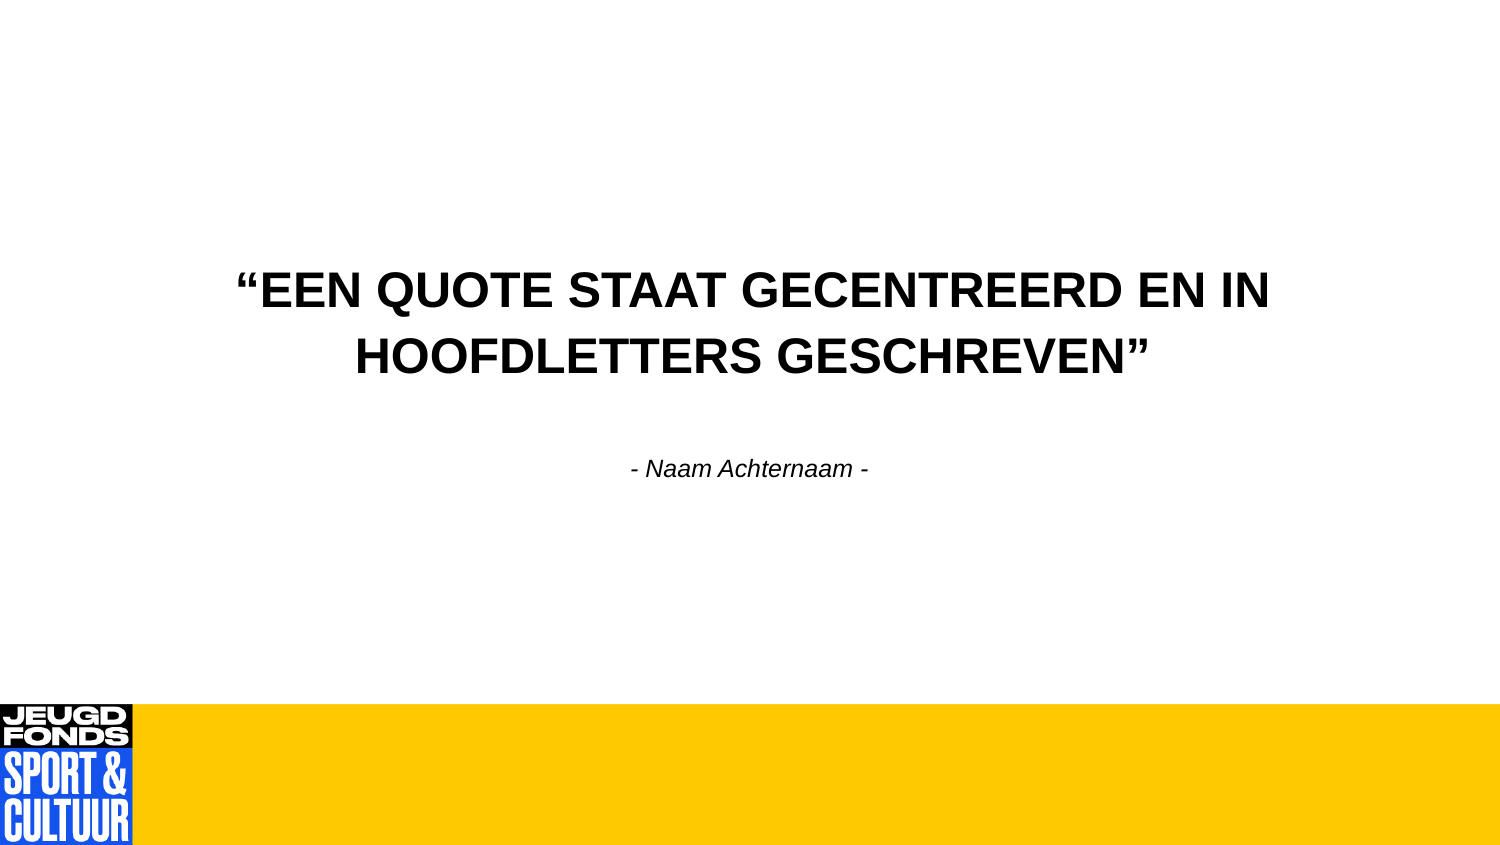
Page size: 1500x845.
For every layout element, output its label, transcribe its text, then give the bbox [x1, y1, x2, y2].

text_box “EEN QUOTE STAAT GECENTREERD EN IN HOOFDLETTERS GESCHREVEN” - Naam Achternaam - [73, 60, 1433, 674]
picture [0, 0, 1500, 845]
